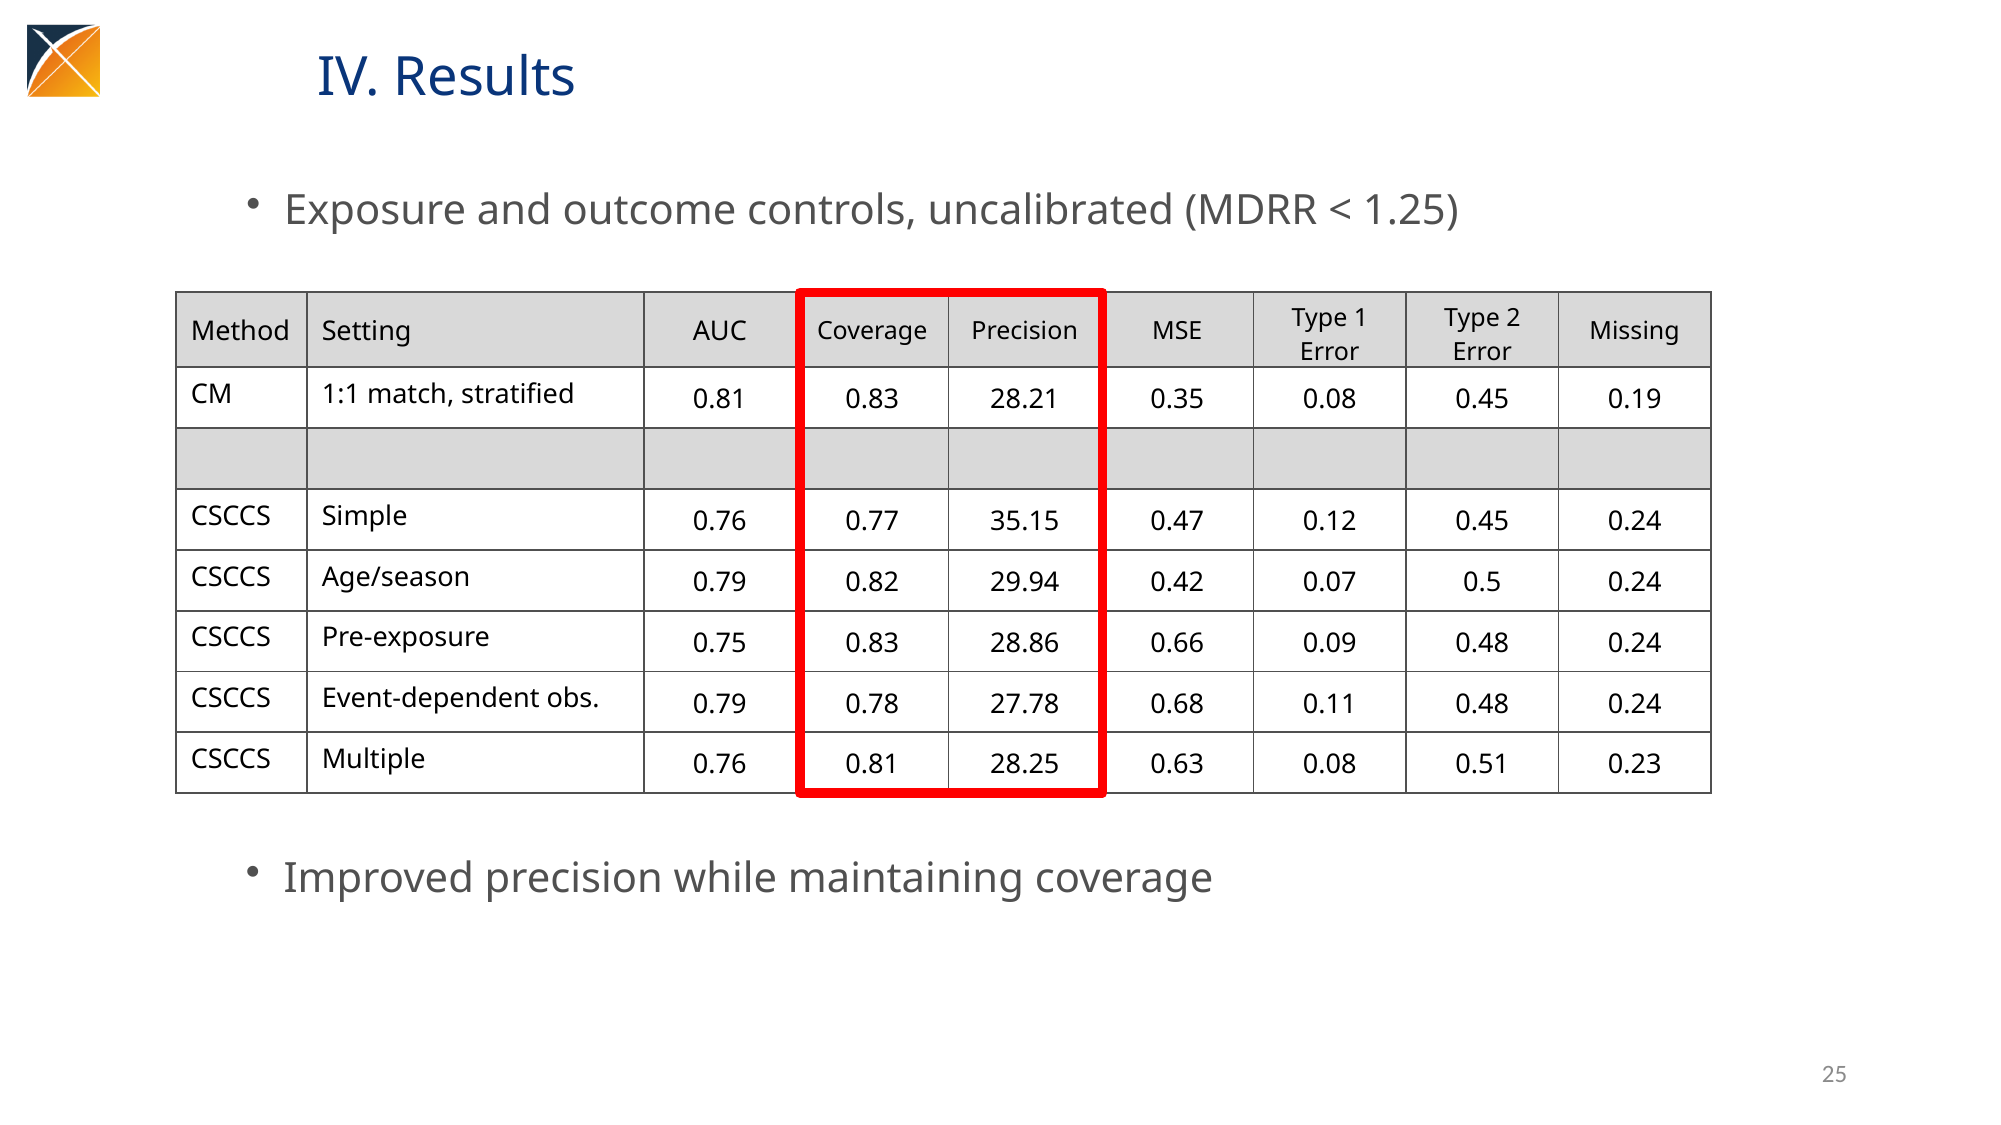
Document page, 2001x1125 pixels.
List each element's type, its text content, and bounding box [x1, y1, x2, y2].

table_cell [645, 429, 795, 488]
text_box IV. Results [317, 41, 1683, 110]
table_cell Pre-exposure [308, 612, 643, 671]
table_cell CSCCS [177, 490, 306, 549]
table_cell Simple [308, 490, 643, 549]
table_header MSE [1103, 293, 1253, 366]
table_header Setting [308, 293, 643, 366]
table_cell [1254, 429, 1405, 488]
table_cell 0.48 [1407, 612, 1558, 671]
table_cell [308, 429, 643, 488]
text_box Improved precision while maintaining coverage [245, 851, 1611, 929]
table_cell 0.09 [1254, 612, 1405, 671]
table_cell 0.24 [1559, 672, 1710, 731]
table_cell 0.42 [1103, 551, 1253, 610]
table_cell [1559, 429, 1710, 488]
table_cell Multiple [308, 733, 643, 792]
table_cell 0.24 [1559, 612, 1710, 671]
table_cell 0.76 [645, 490, 795, 549]
table_header Missing [1559, 293, 1710, 366]
table_cell [1407, 429, 1558, 488]
table_cell 0.5 [1407, 551, 1558, 610]
table_cell CSCCS [177, 551, 306, 610]
table_cell 0.23 [1559, 733, 1710, 792]
table_cell CSCCS [177, 612, 306, 671]
text_box Exposure and outcome controls, uncalibrated (MDRR < 1.25) [246, 183, 1612, 261]
table_cell 0.66 [1103, 612, 1253, 671]
table_cell 0.35 [1103, 368, 1253, 427]
table_header AUC [645, 293, 795, 366]
table_cell [1103, 429, 1253, 488]
table_cell Event-dependent obs. [308, 672, 643, 731]
table_cell 0.79 [645, 551, 795, 610]
table_header Type 1 Error [1254, 293, 1405, 366]
table_cell 0.11 [1254, 672, 1405, 731]
slide_number 25 [1412, 1042, 1863, 1103]
table_cell 1:1 match, stratified [308, 368, 643, 427]
table_cell Age/season [308, 551, 643, 610]
table_cell CM [177, 368, 306, 427]
table_cell 0.24 [1559, 490, 1710, 549]
table_cell [177, 429, 306, 488]
table_header Type 2 Error [1407, 293, 1558, 366]
table_cell CSCCS [177, 672, 306, 731]
table_cell 0.63 [1103, 733, 1253, 792]
table_cell 0.48 [1407, 672, 1558, 731]
table_cell 0.08 [1254, 368, 1405, 427]
table_cell 0.45 [1407, 368, 1558, 427]
text_box [799, 292, 1103, 794]
table_cell 0.51 [1407, 733, 1558, 792]
table_cell 0.08 [1254, 733, 1405, 792]
table_cell 0.81 [645, 368, 795, 427]
table_cell 0.24 [1559, 551, 1710, 610]
table_cell 0.68 [1103, 672, 1253, 731]
table_cell 0.79 [645, 672, 795, 731]
table_header Method [177, 293, 306, 366]
table_cell 0.75 [645, 612, 795, 671]
table_cell 0.47 [1103, 490, 1253, 549]
picture [27, 24, 100, 97]
table_cell 0.12 [1254, 490, 1405, 549]
table_cell 0.76 [645, 733, 795, 792]
table_cell 0.07 [1254, 551, 1405, 610]
table_cell 0.19 [1559, 368, 1710, 427]
table_cell CSCCS [177, 733, 306, 792]
table_cell 0.45 [1407, 490, 1558, 549]
